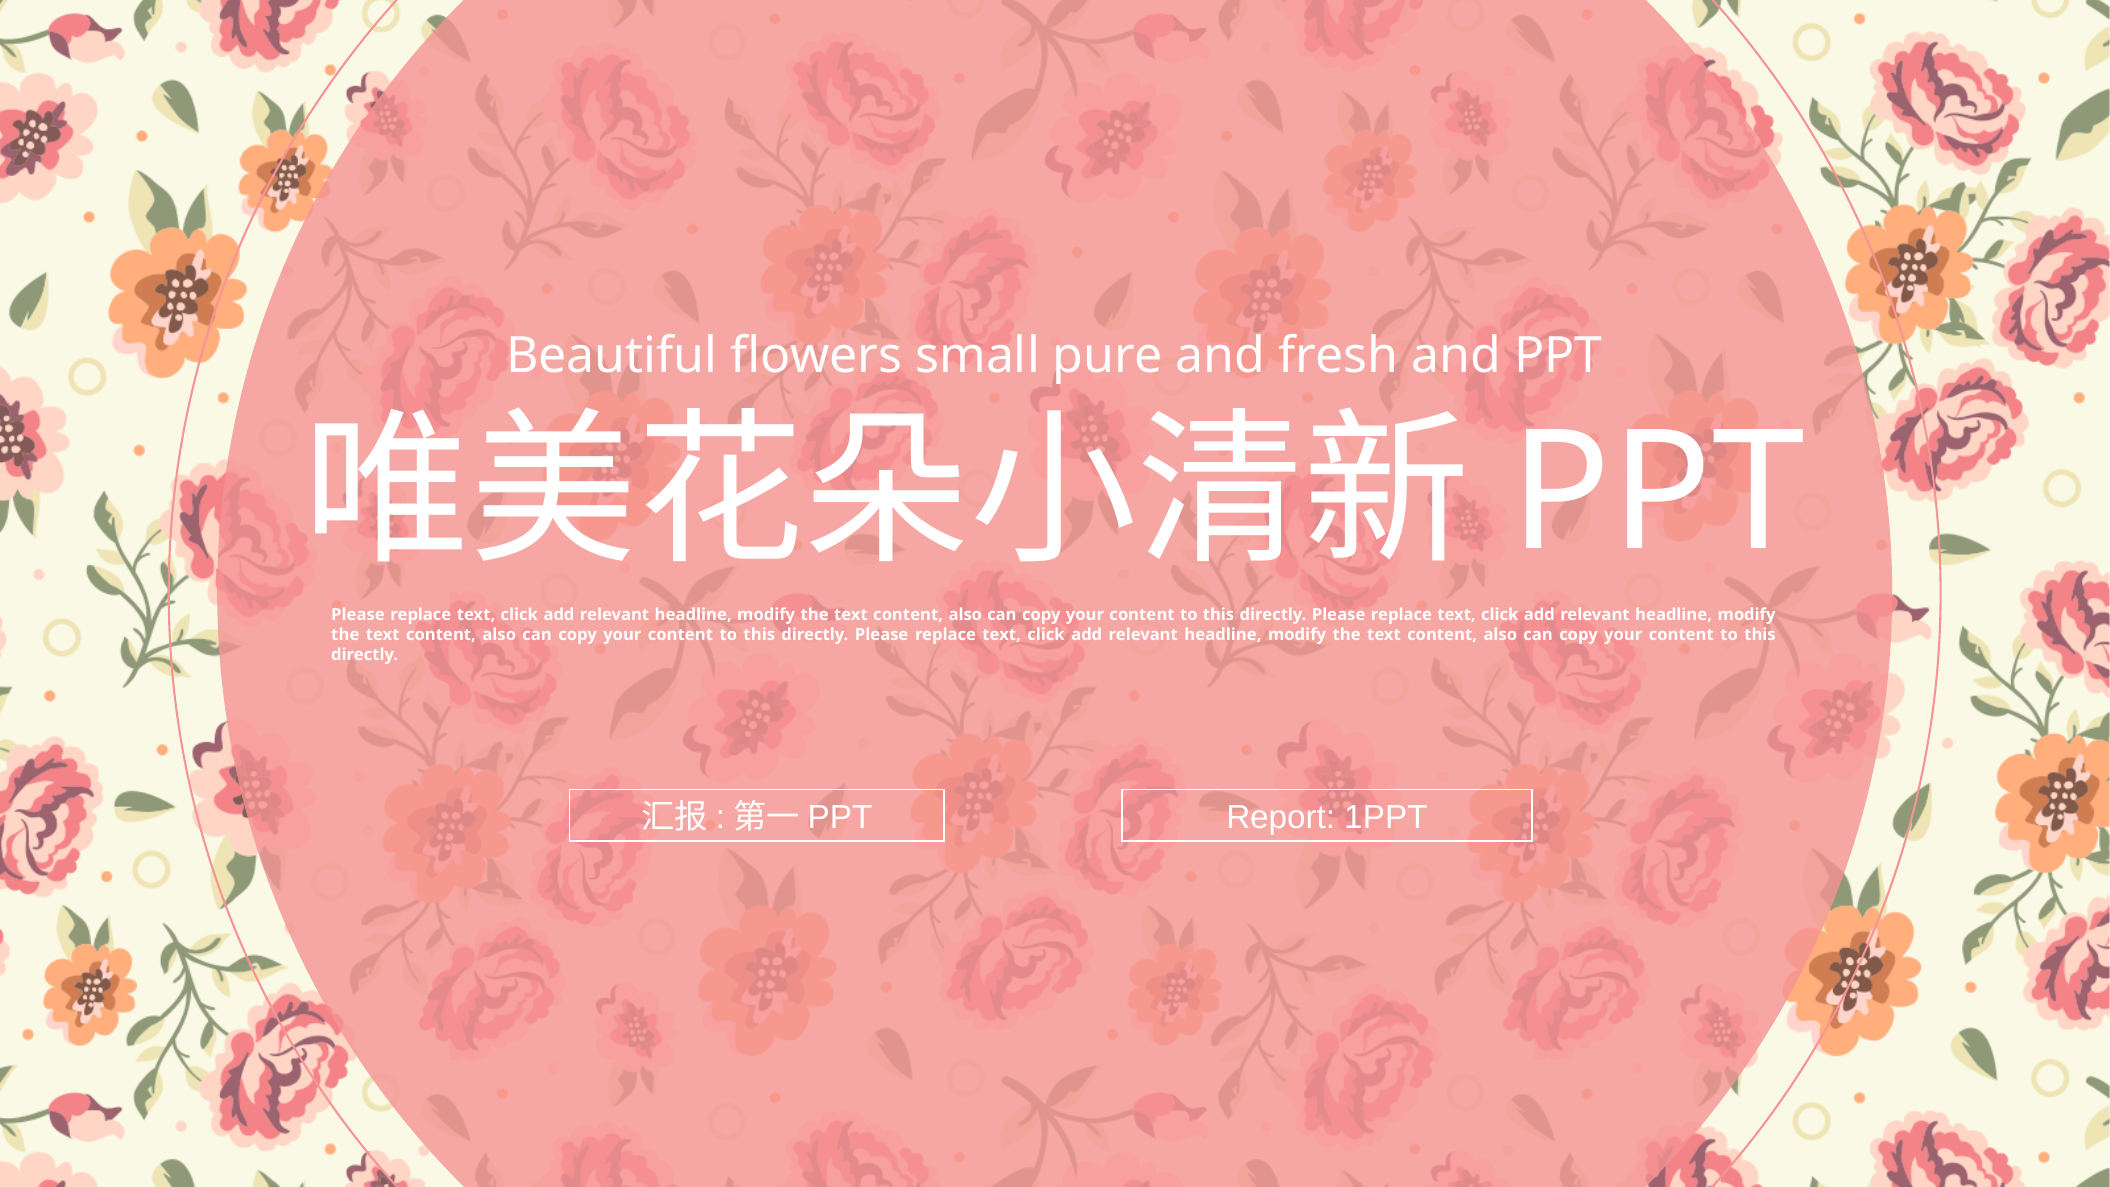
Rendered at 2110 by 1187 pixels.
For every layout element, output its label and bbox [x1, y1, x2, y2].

text_box [167, 0, 1942, 1187]
text_box [1715, 0, 2110, 1187]
text_box [0, 0, 394, 1187]
